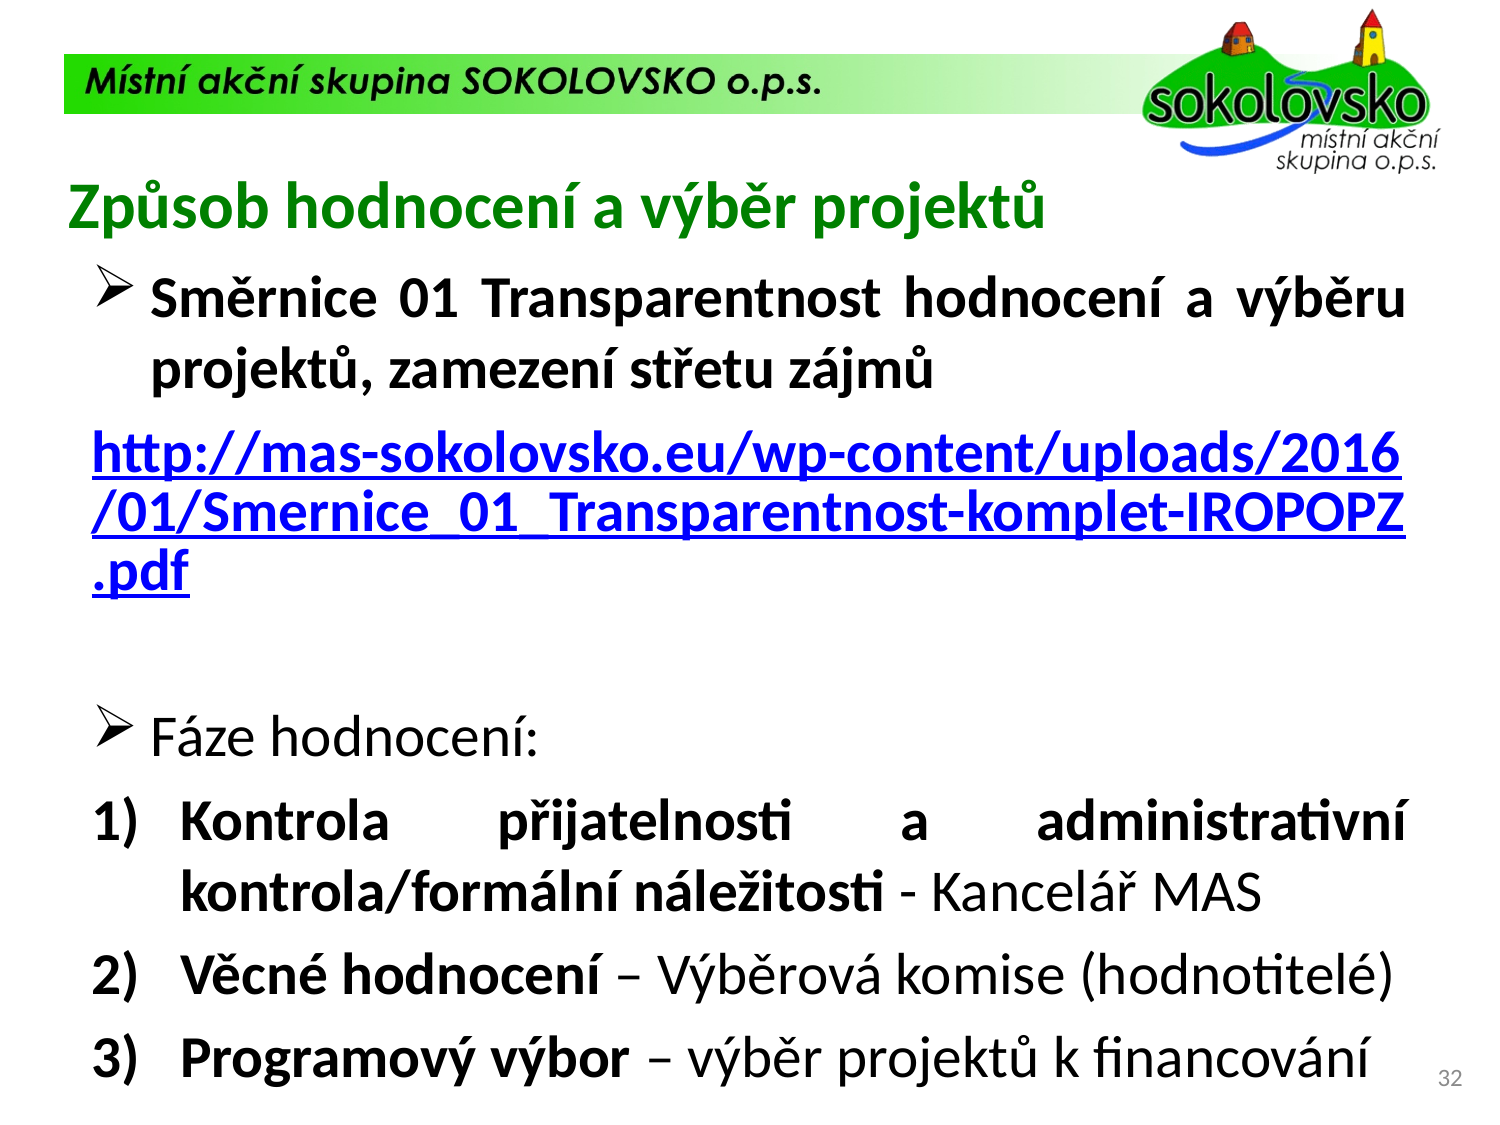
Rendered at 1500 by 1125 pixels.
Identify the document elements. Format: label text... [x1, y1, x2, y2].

picture [64, 0, 1455, 197]
slide_number 32 [1128, 1046, 1478, 1107]
list Směrnice 01 Transparentnost hodnocení a výběru projektů, zamezení střetu zájmů http://mas-sokolovsko.eu/wp-content/uploads/2016/01/Smernice_01_Transparentnost-komplet-IROPOPZ.pdf Fáze hodnocení: Kontrola přijatelnosti a administrativní kontrola/formální náležitosti - Kancelář MAS Věcné hodnocení – Výběrová komise (hodnotitelé) Programový výbor – výběr projektů k financování [76, 250, 1424, 1083]
title Způsob hodnocení a výběr projektů [53, 137, 1404, 268]
